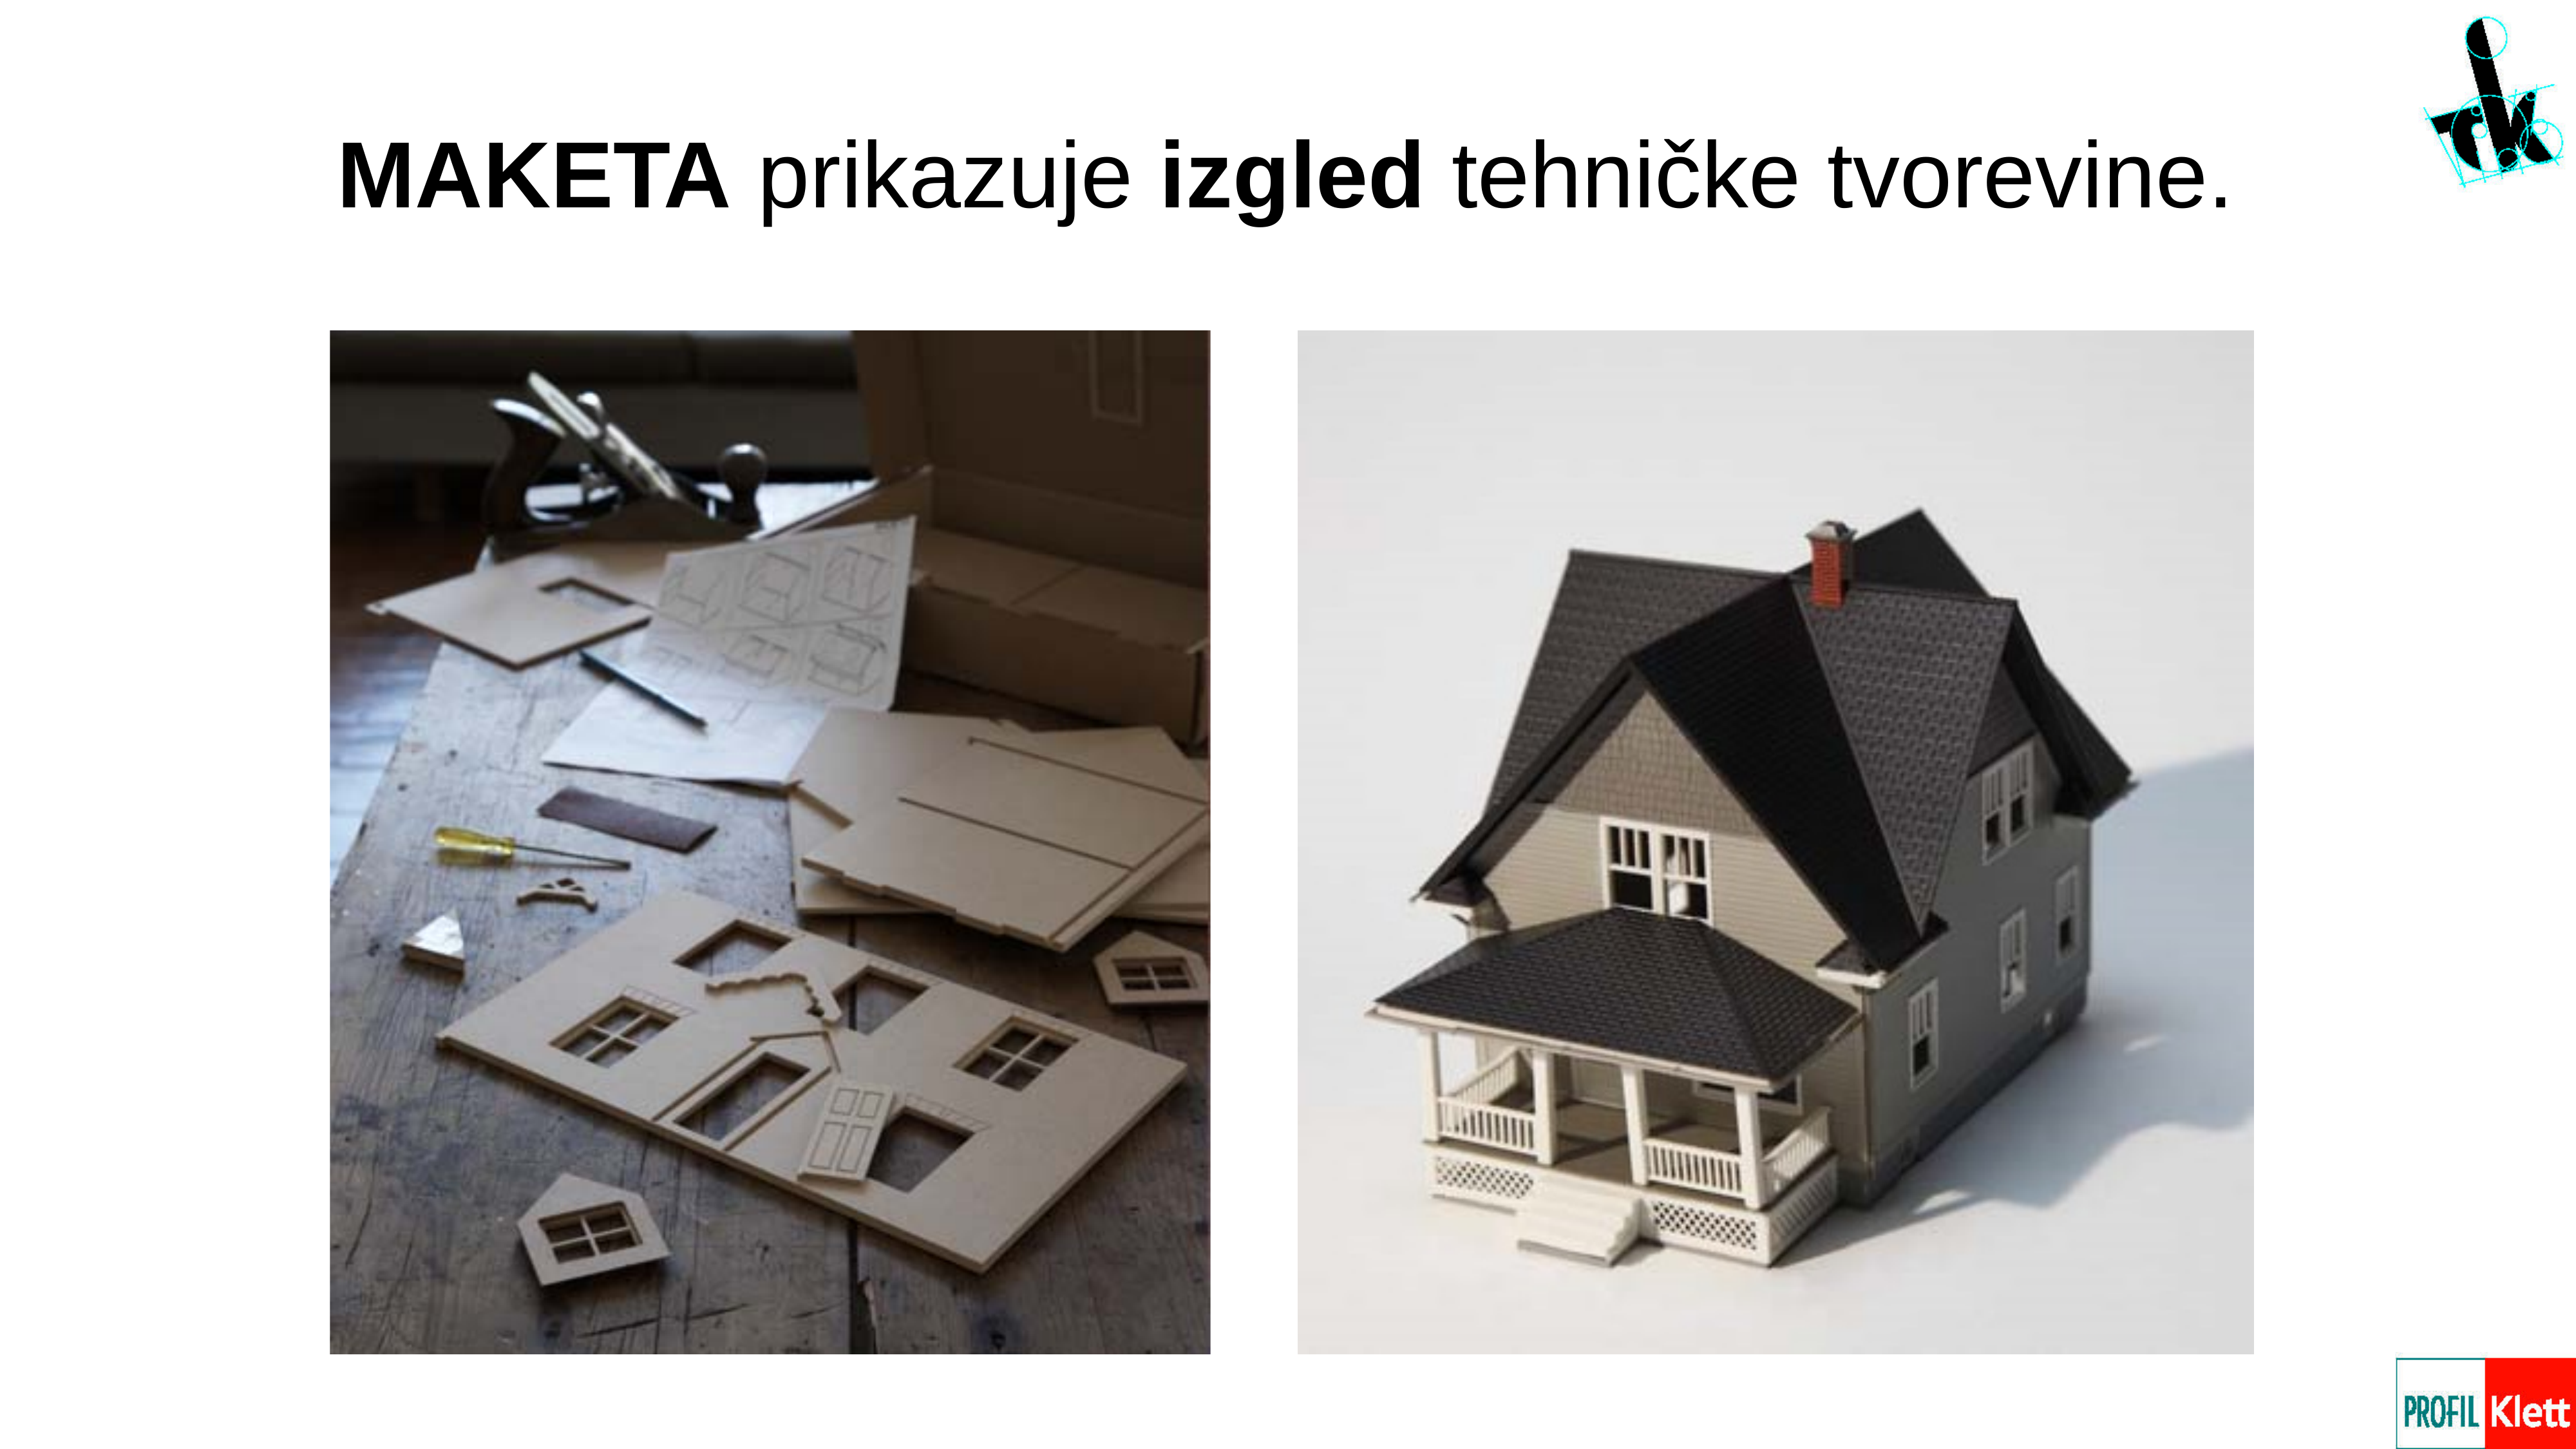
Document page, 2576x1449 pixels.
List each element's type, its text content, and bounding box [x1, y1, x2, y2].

picture [0, 0, 2576, 1449]
text_box MAKETA prikazuje izgled tehničke tvorevine. [212, 108, 2360, 231]
